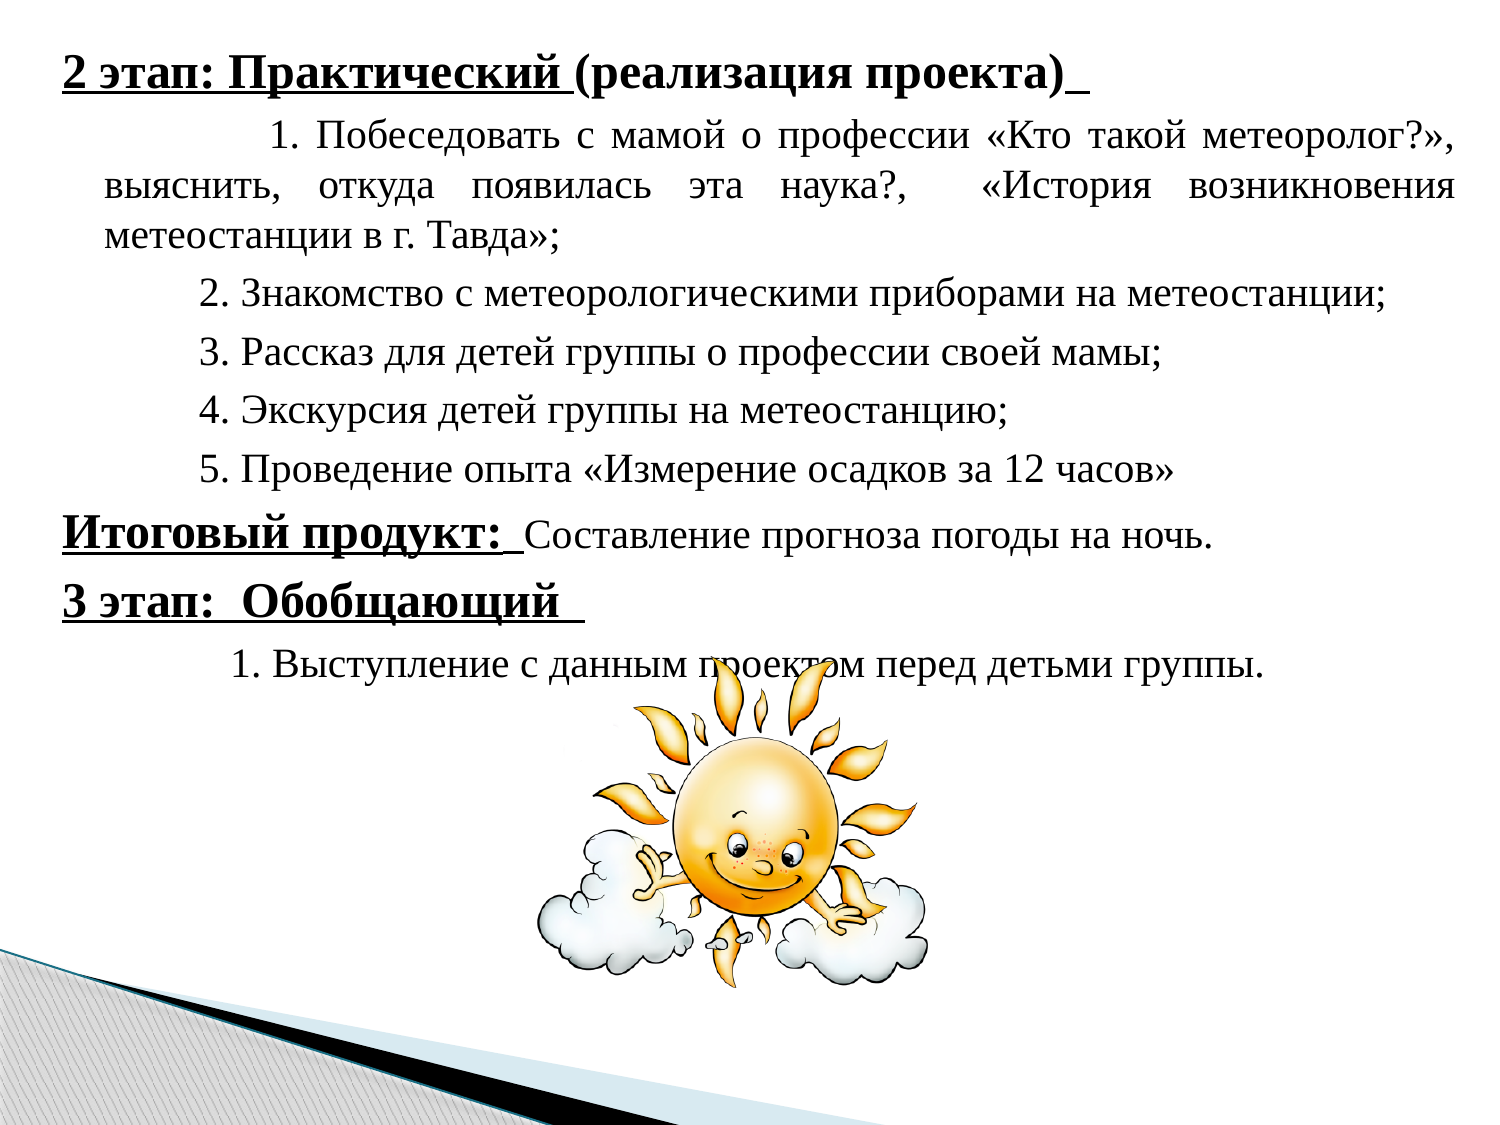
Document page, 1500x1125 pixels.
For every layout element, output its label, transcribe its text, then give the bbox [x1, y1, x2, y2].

list 2 этап: Практический (реализация проекта) 1. Побеседовать с мамой о профессии «Кто такой метеоролог?», выяснить, откуда появилась эта наука?, «История возникновения метеостанции в г. Тавда»; 2. Знакомство с метеорологическими приборами на метеостанции; 3. Рассказ для детей группы о профессии своей мамы; 4. Экскурсия детей группы на метеостанцию; 5. Проведение опыта «Измерение осадков за 12 часов» Итоговый продукт: Составление прогноза погоды на ночь. 3 этап: Обобщающий 1. Выступление с данным проектом перед детьми группы. [29, 30, 1471, 986]
picture [537, 656, 928, 988]
